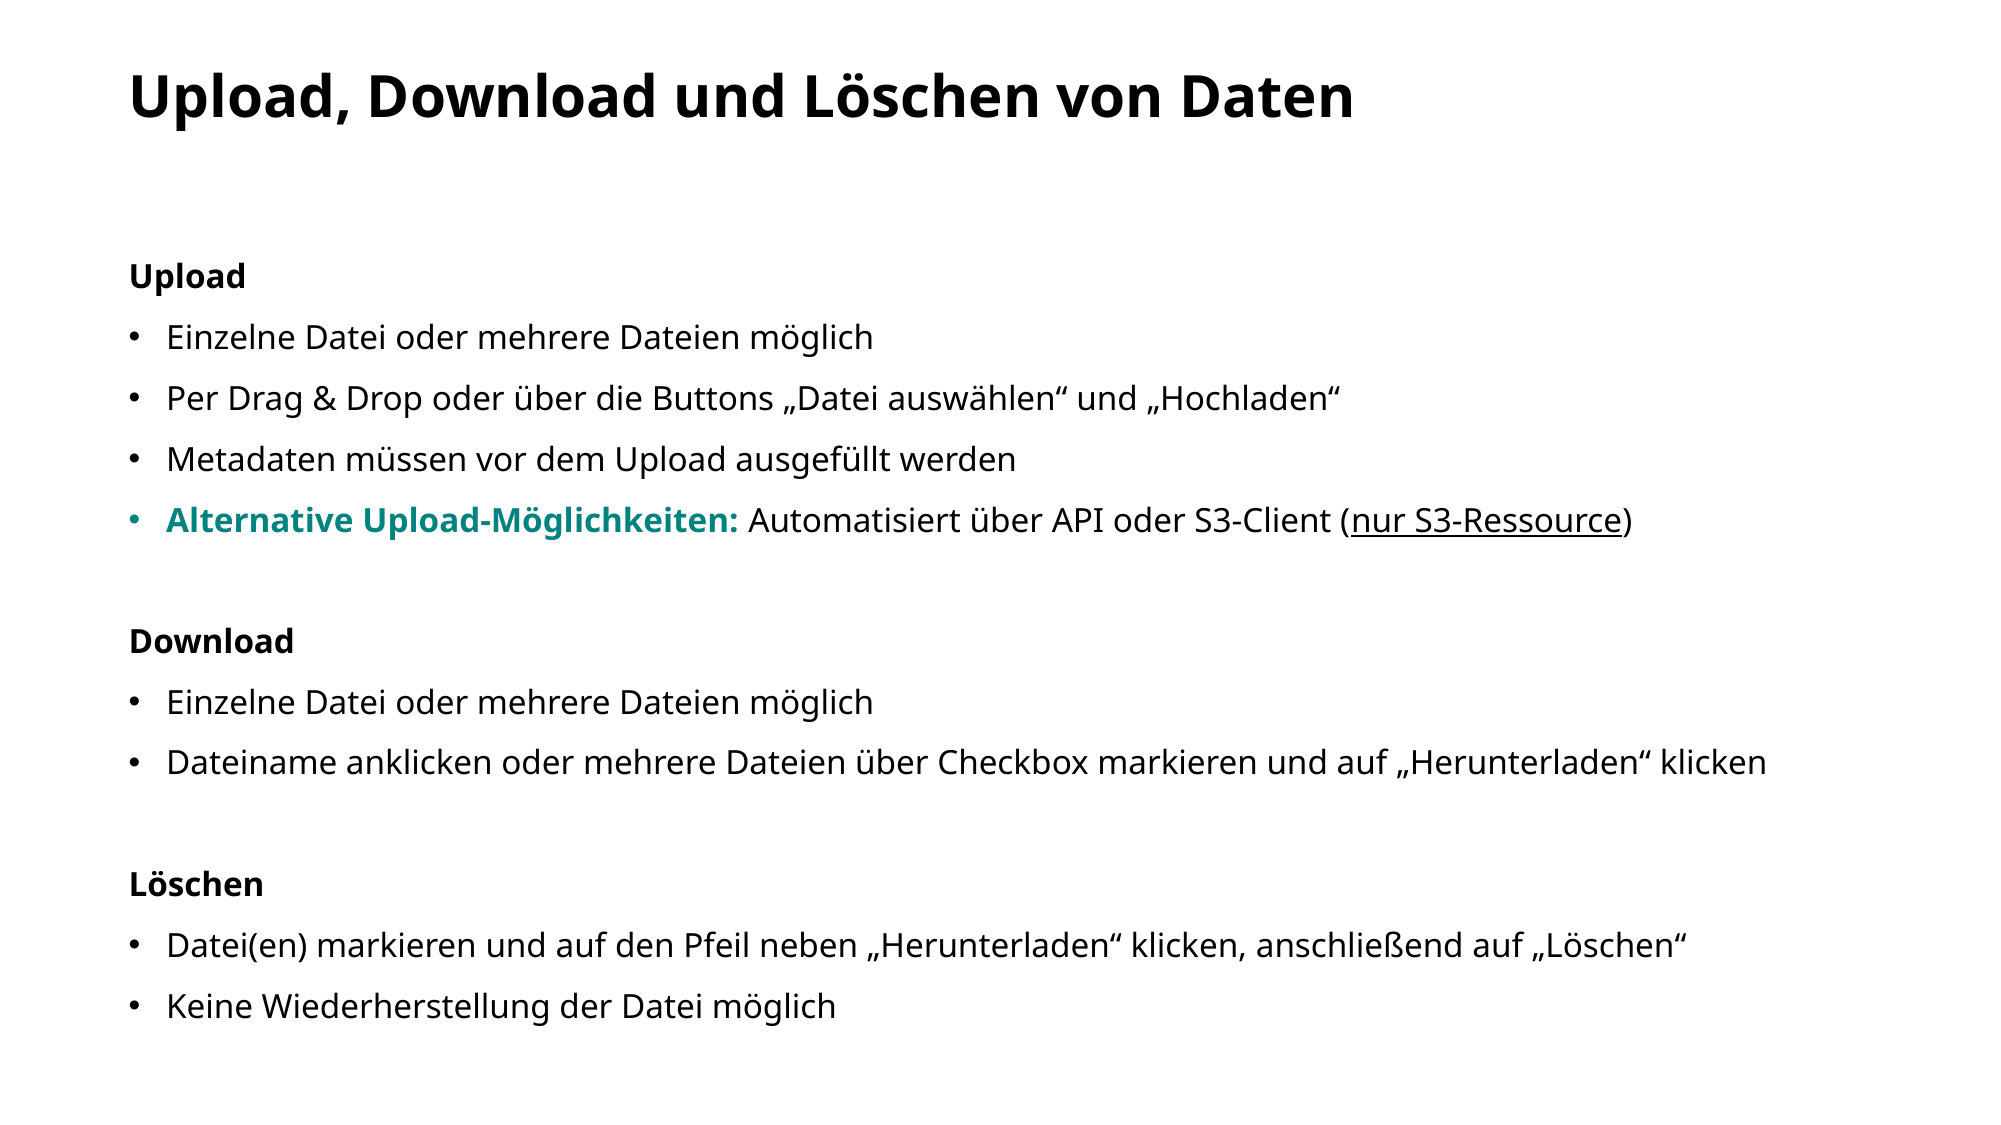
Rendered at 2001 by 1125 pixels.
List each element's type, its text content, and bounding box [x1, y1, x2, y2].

list Upload Einzelne Datei oder mehrere Dateien möglich Per Drag & Drop oder über die Buttons „Datei auswählen“ und „Hochladen“ Metadaten müssen vor dem Upload ausgefüllt werden Alternative Upload-Möglichkeiten: Automatisiert über API oder S3-Client (nur S3-Ressource) Download Einzelne Datei oder mehrere Dateien möglich Dateiname anklicken oder mehrere Dateien über Checkbox markieren und auf „Herunterladen“ klicken Löschen Datei(en) markieren und auf den Pfeil neben „Herunterladen“ klicken, anschließend auf „Löschen“ Keine Wiederherstellung der Datei möglich [114, 248, 1921, 1039]
title Upload, Download und Löschen von Daten [114, 59, 1886, 148]
